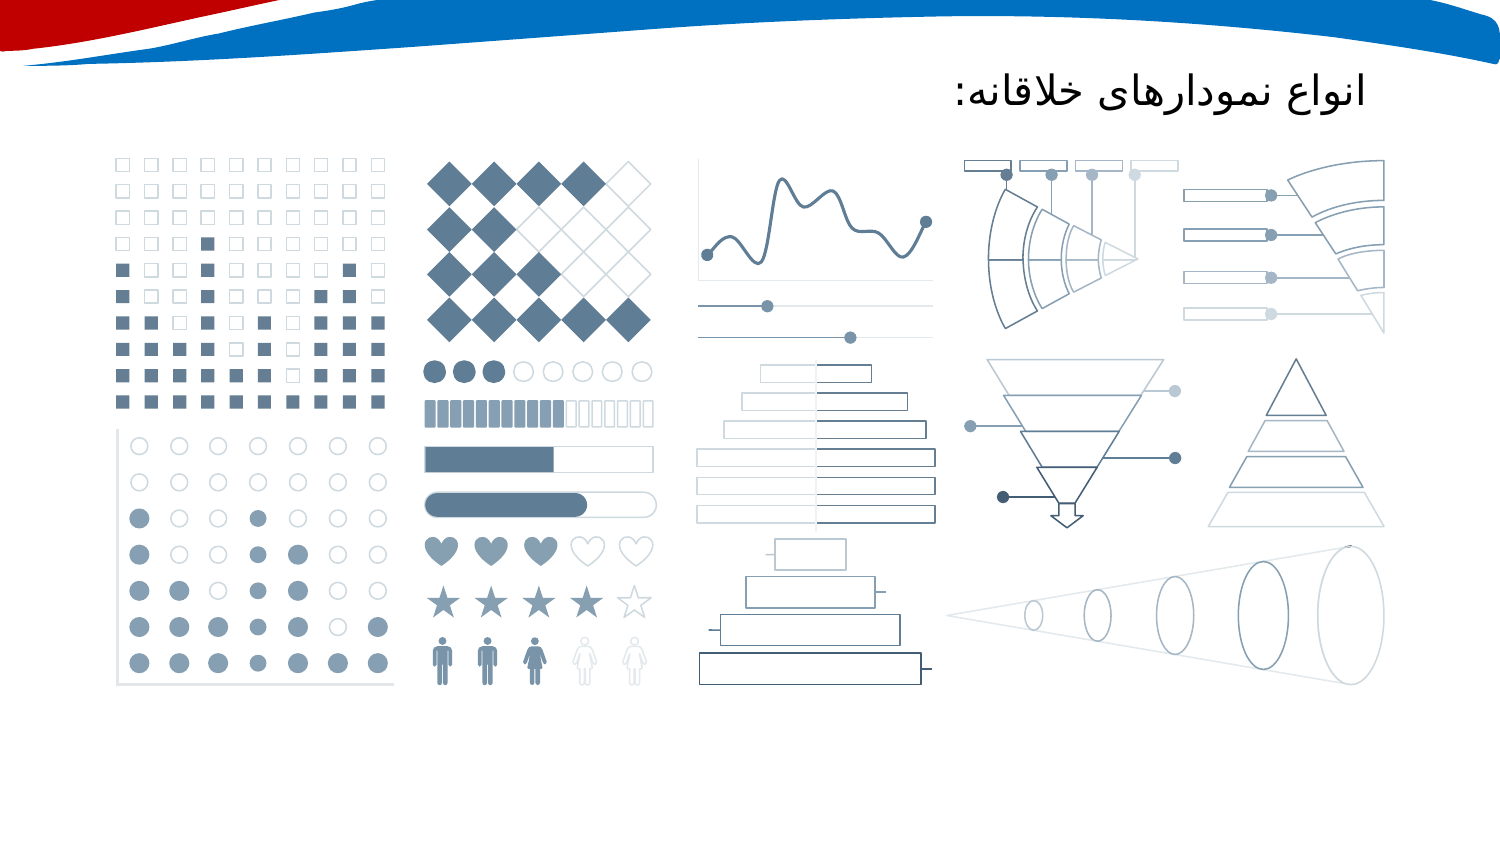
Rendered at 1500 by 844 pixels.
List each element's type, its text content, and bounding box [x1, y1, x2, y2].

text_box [424, 446, 653, 473]
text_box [432, 637, 647, 686]
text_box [1184, 160, 1385, 334]
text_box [426, 161, 651, 343]
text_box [115, 428, 394, 685]
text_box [1208, 358, 1385, 527]
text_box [424, 536, 653, 566]
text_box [424, 361, 652, 382]
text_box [946, 546, 1384, 685]
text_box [425, 400, 653, 427]
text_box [970, 359, 1176, 528]
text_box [696, 359, 935, 533]
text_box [116, 158, 385, 409]
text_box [699, 538, 933, 685]
text_box انواع نمودارهای خلاقانه: [117, 49, 1382, 129]
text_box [698, 158, 934, 281]
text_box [698, 306, 934, 338]
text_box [426, 585, 652, 618]
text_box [964, 160, 1178, 329]
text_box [424, 492, 657, 518]
